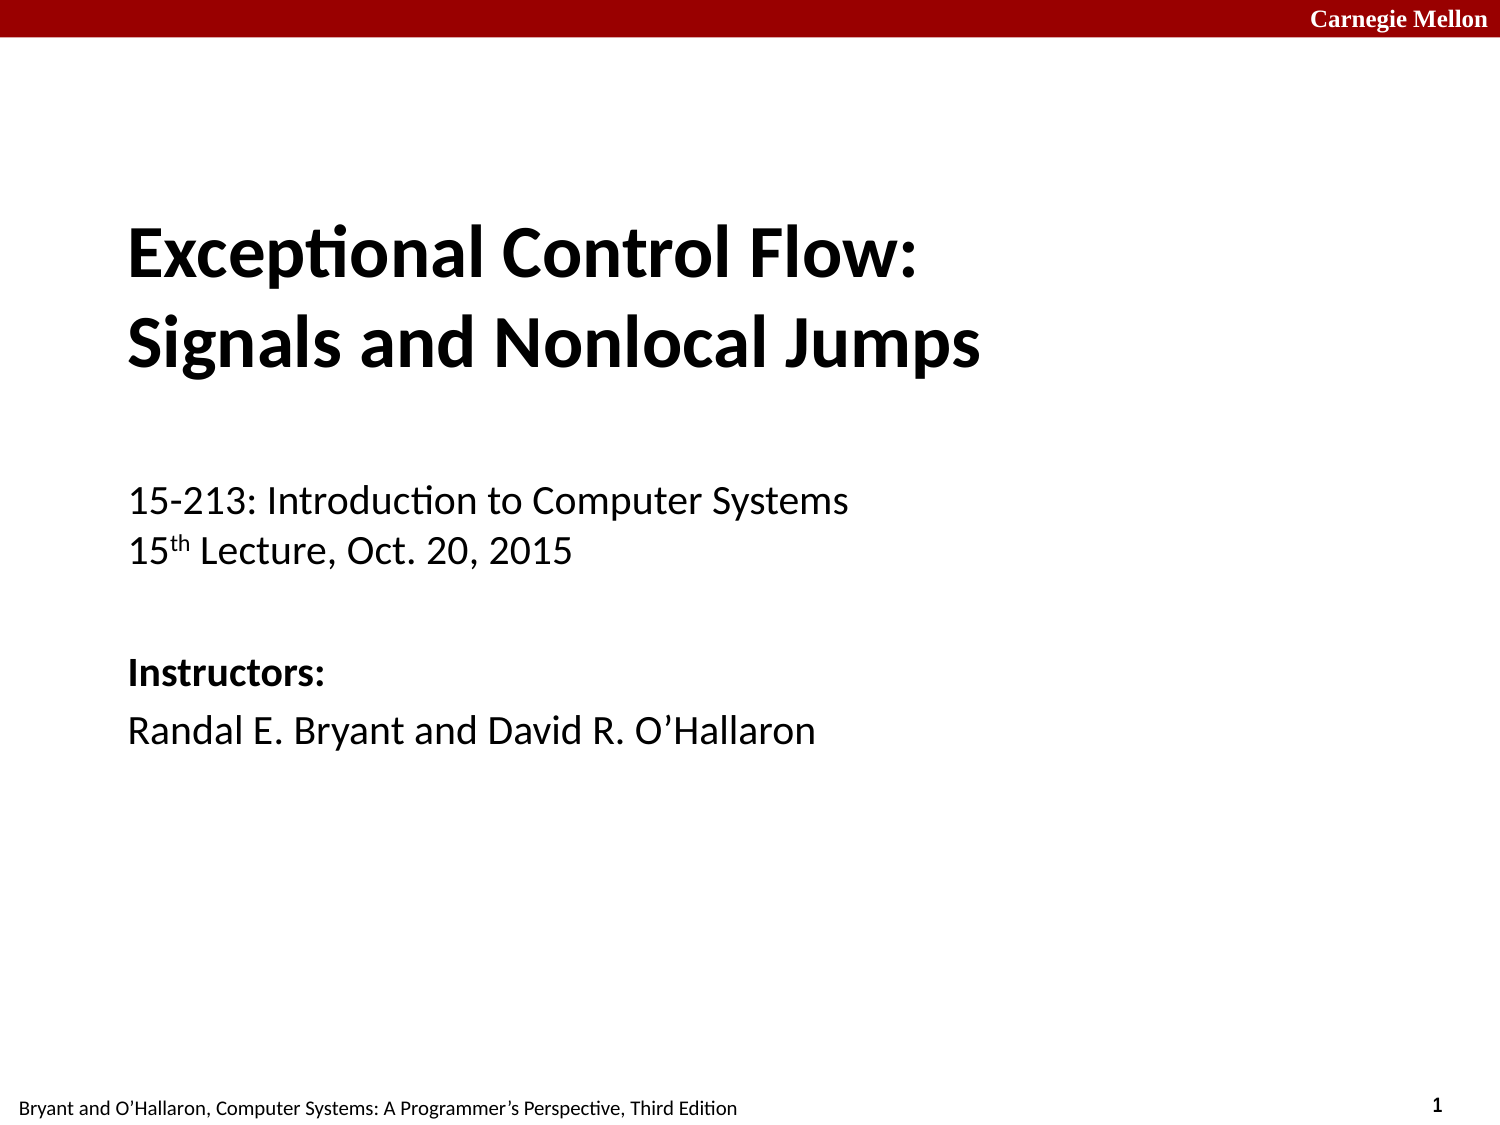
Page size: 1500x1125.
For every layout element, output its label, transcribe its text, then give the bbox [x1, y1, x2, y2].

subtitle Instructors: Randal E. Bryant and David R. O’Hallaron [112, 637, 1373, 926]
title Exceptional Control Flow: Signals and Nonlocal Jumps 15-213: Introduction to Computer Systems 15th Lecture, Oct. 20, 2015 [112, 212, 1388, 563]
